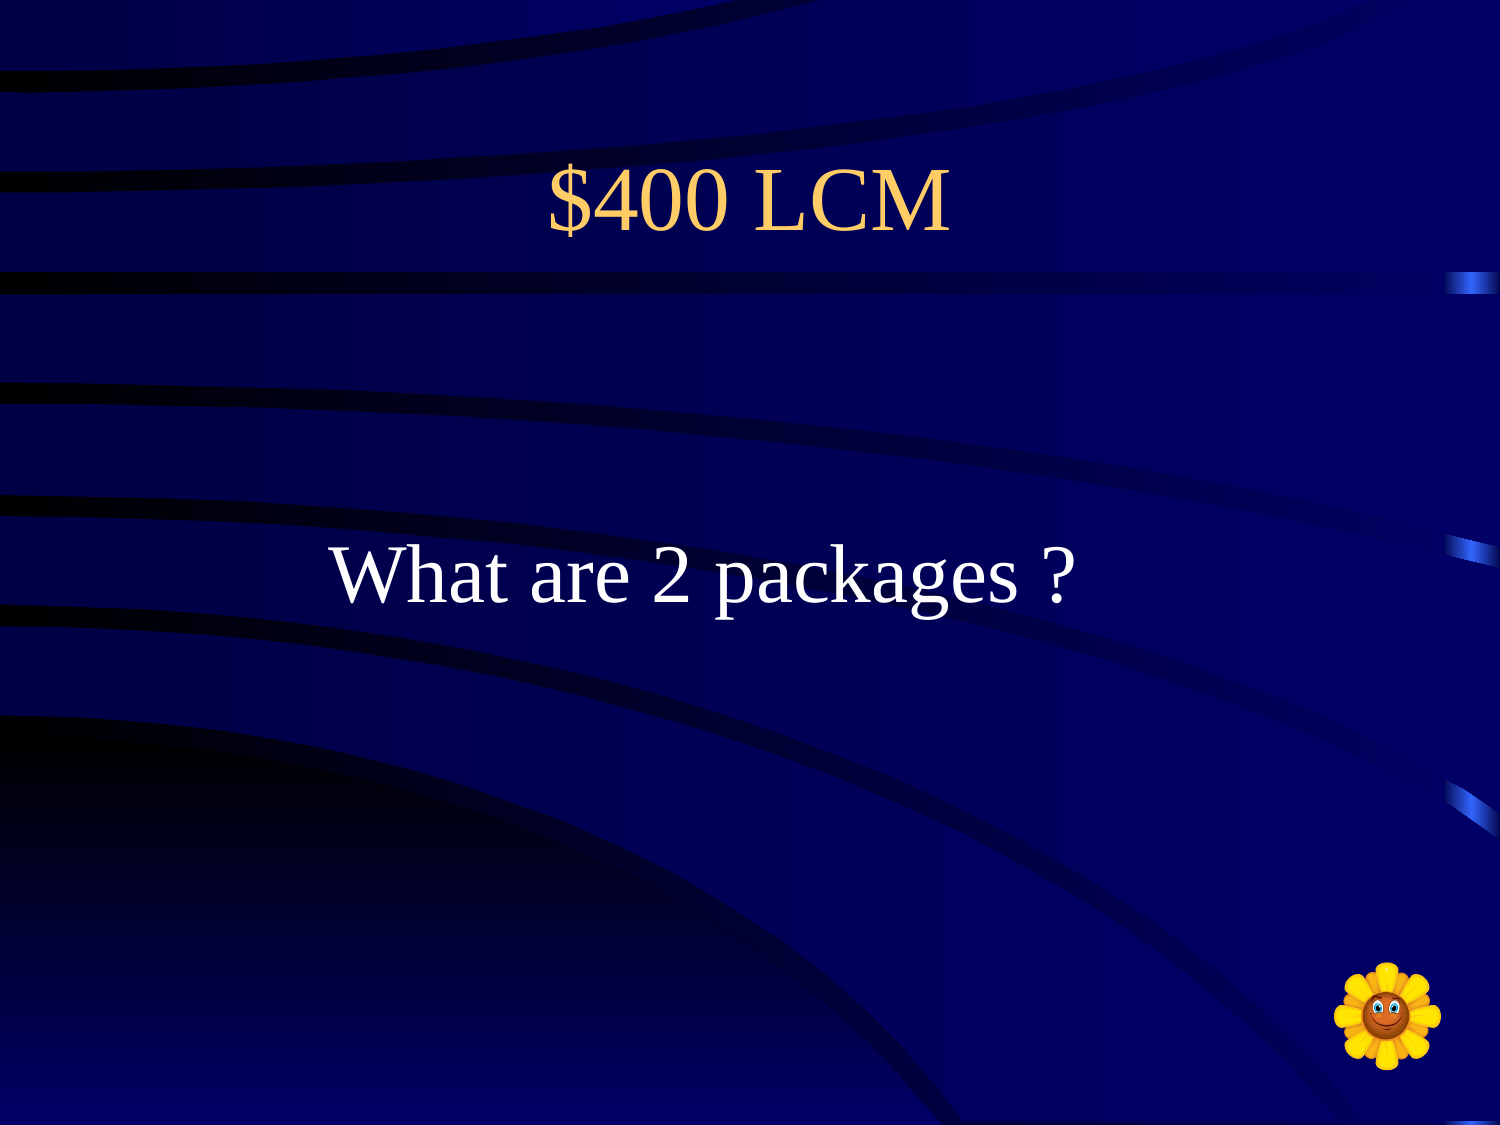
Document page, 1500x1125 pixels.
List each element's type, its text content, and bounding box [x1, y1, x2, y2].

text_box What are 2 packages ? [313, 512, 1094, 627]
title $400 LCM [112, 99, 1388, 288]
picture [1333, 962, 1442, 1071]
